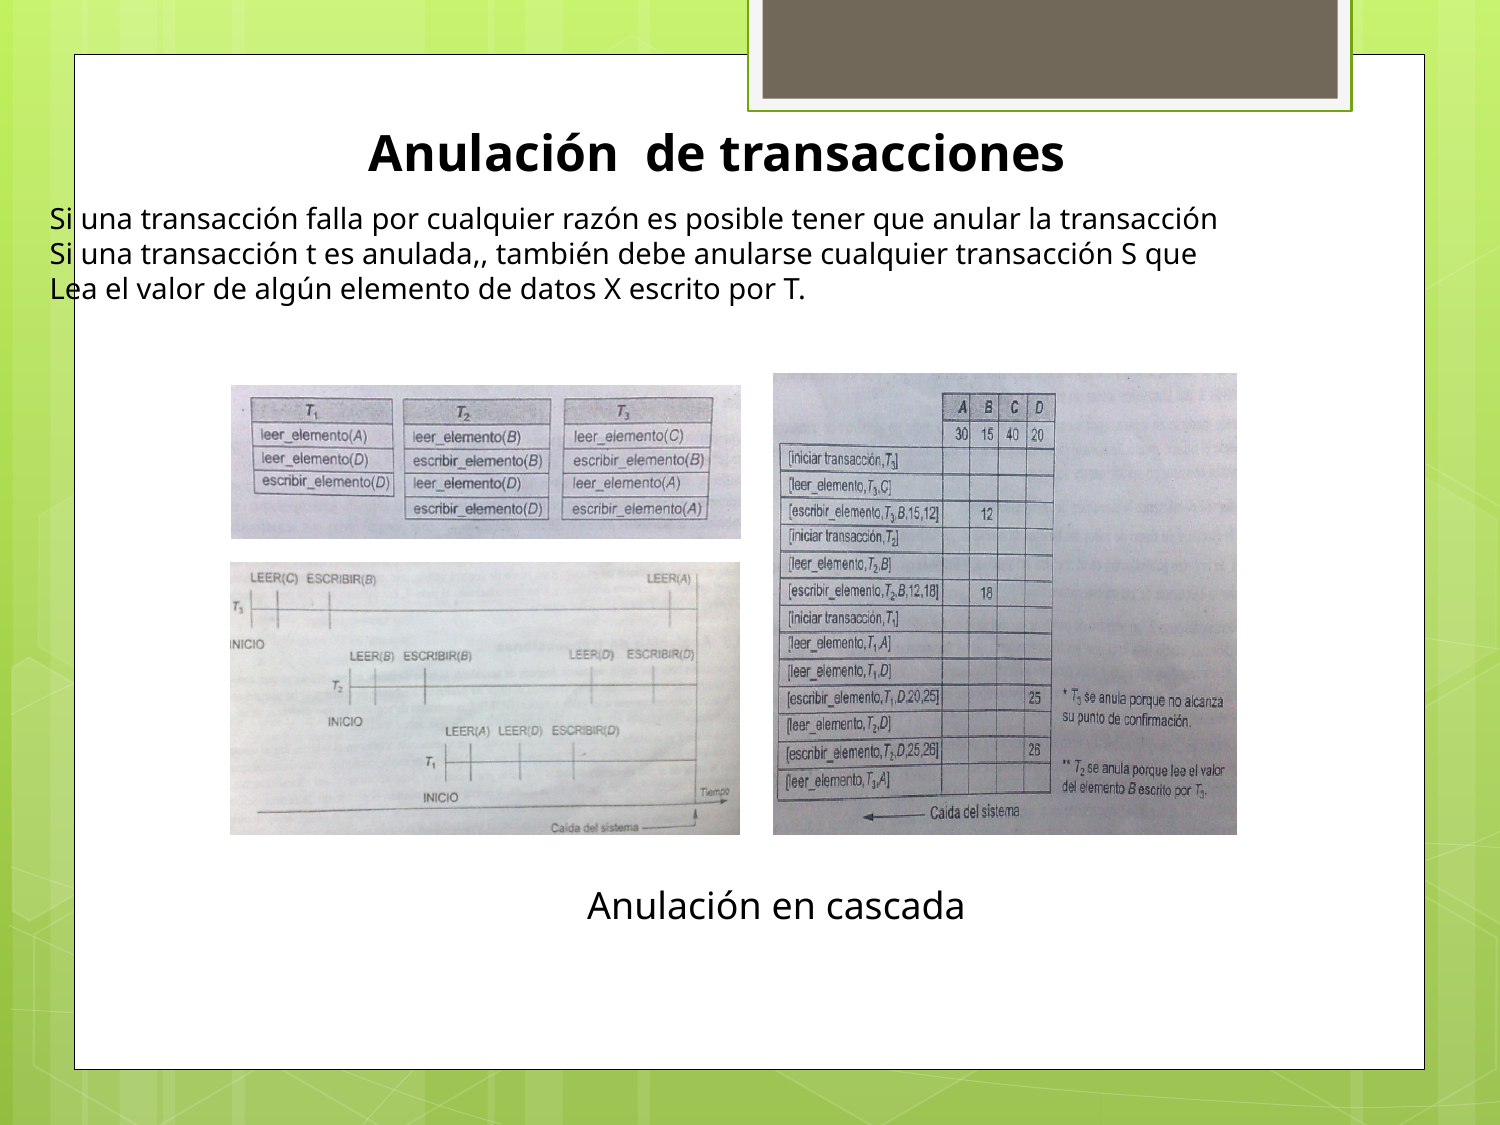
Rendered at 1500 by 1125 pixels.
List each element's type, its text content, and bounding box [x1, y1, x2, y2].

picture [229, 562, 741, 835]
text_box Si una transacción falla por cualquier razón es posible tener que anular la transacción Si una transacción t es anulada,, también debe anularse cualquier transacción S que Lea el valor de algún elemento de datos X escrito por T. [34, 193, 1257, 313]
text_box Anulación en cascada [572, 874, 981, 935]
text_box Anulación de transacciones [353, 101, 1152, 193]
picture [231, 385, 741, 540]
picture [773, 373, 1237, 835]
